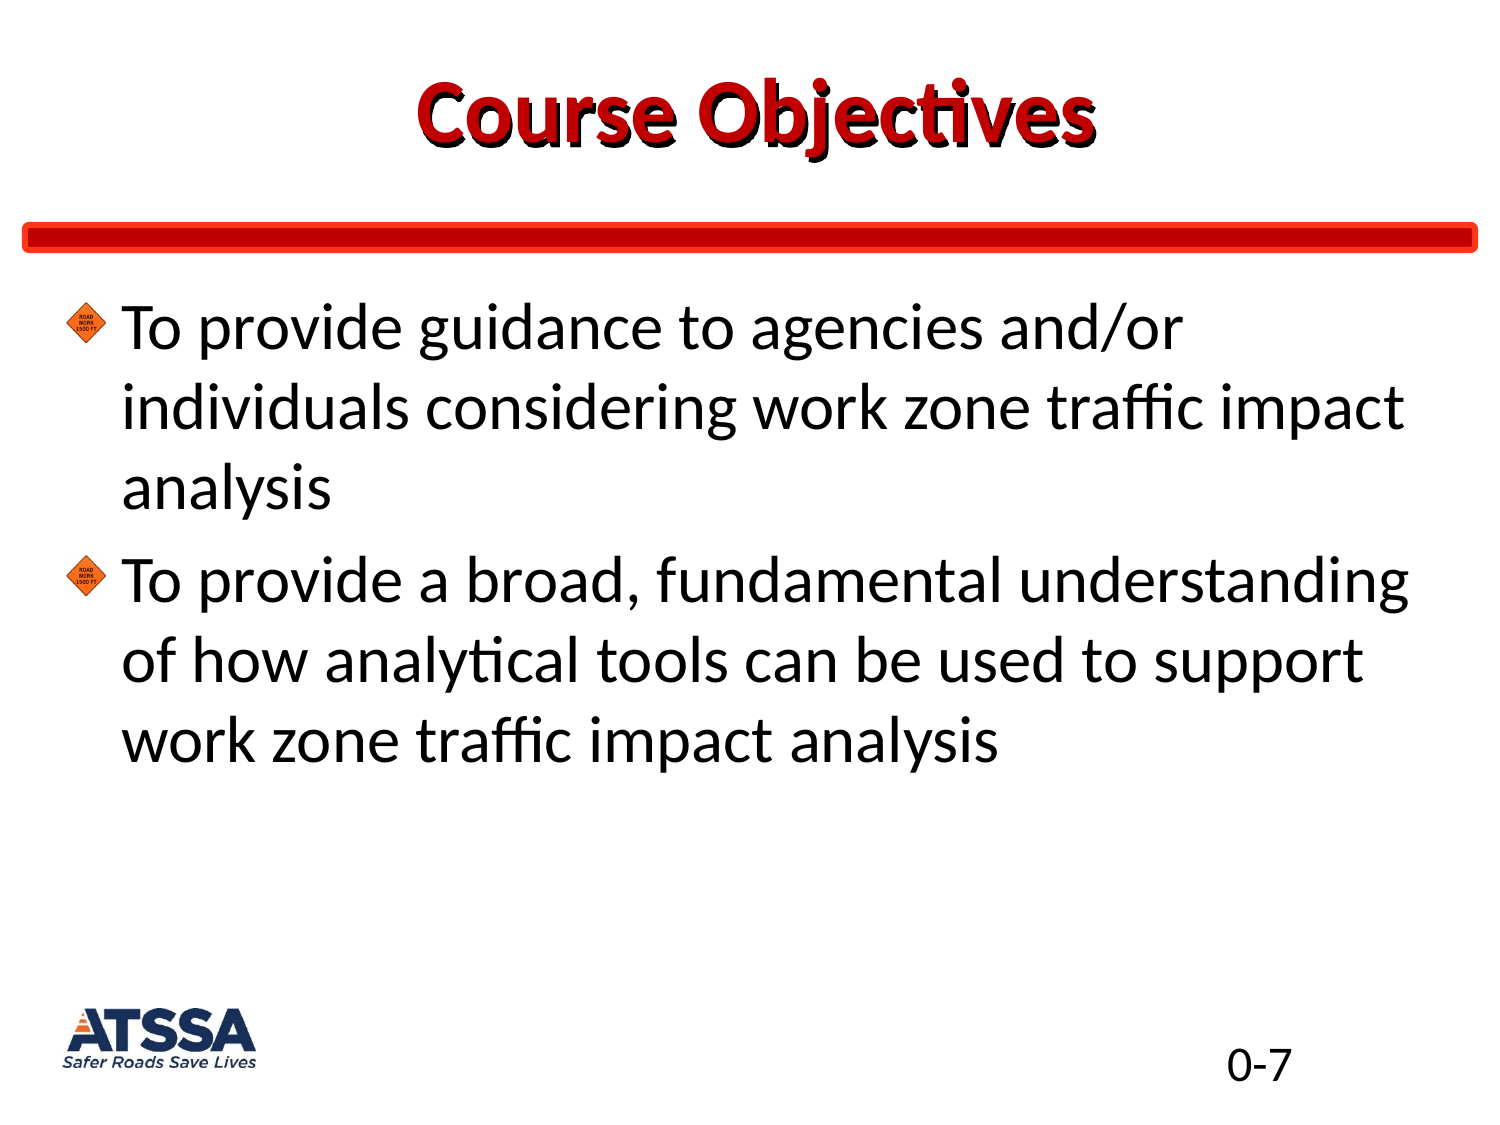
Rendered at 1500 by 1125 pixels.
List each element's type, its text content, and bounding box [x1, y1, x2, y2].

picture [65, 554, 107, 597]
list To provide guidance to agencies and/or individuals considering work zone traffic impact analysis To provide a broad, fundamental understanding of how analytical tools can be used to support work zone traffic impact analysis [49, 274, 1451, 988]
picture [62, 1008, 256, 1068]
title Course Objectives [0, 0, 1500, 213]
picture [65, 301, 107, 344]
